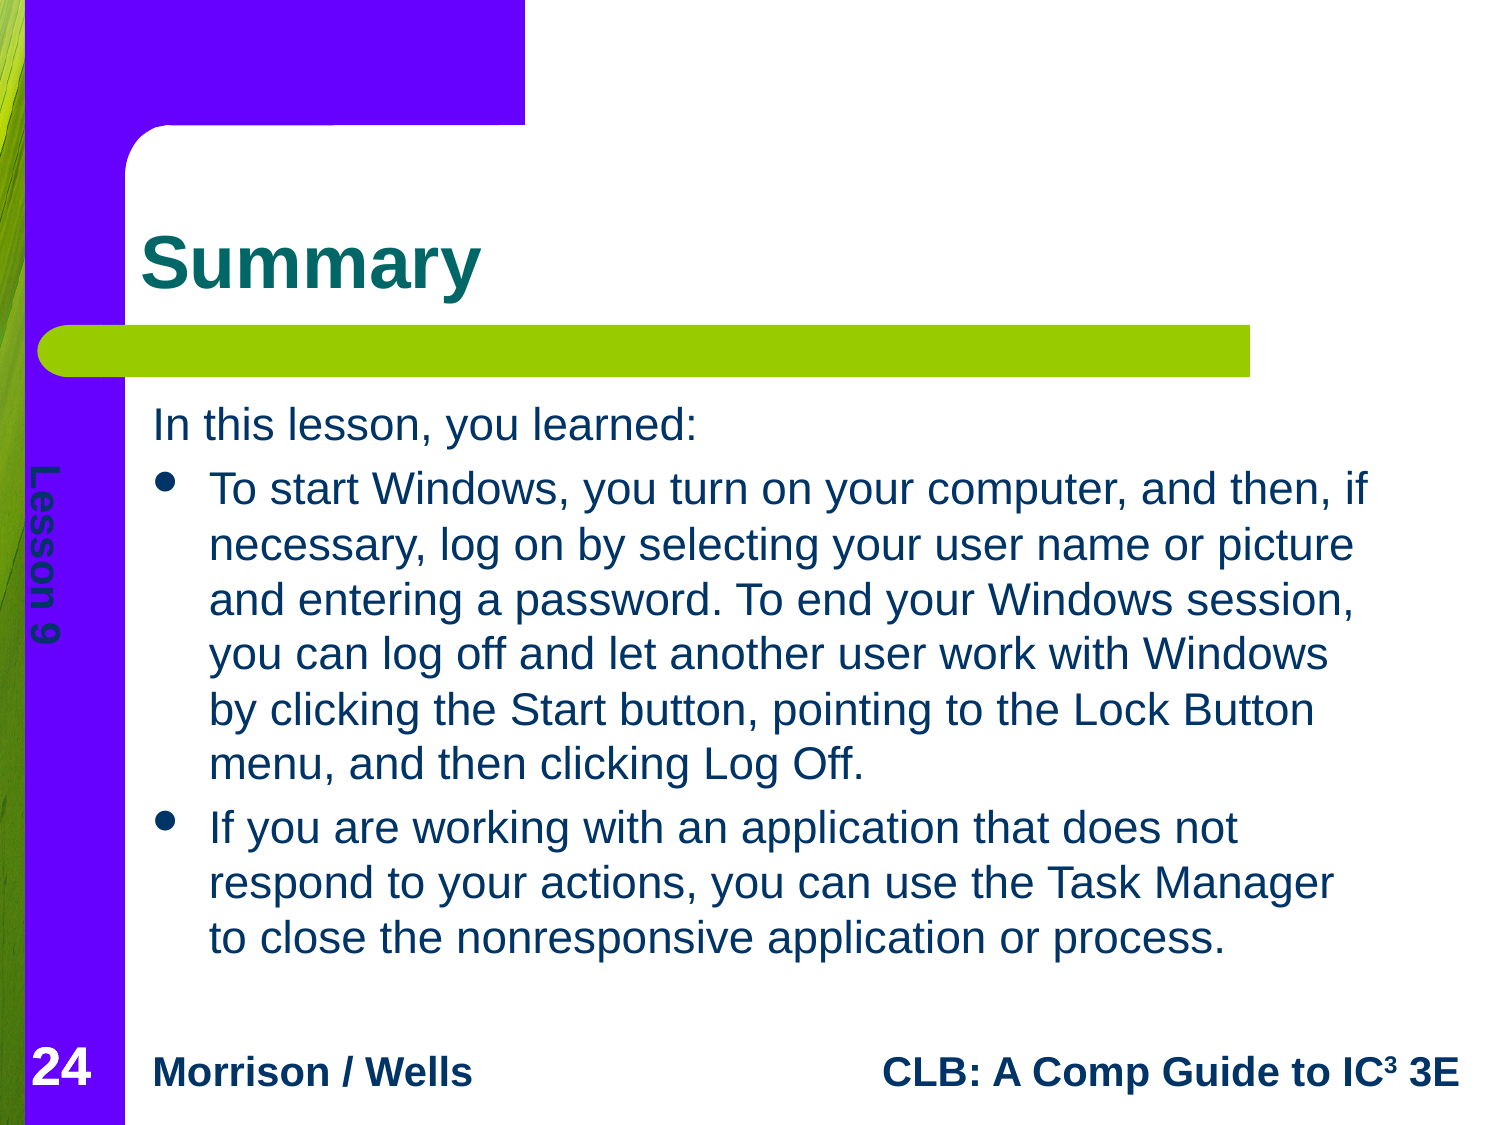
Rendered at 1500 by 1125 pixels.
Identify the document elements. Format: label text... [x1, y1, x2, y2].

text_box 24 [13, 1023, 111, 1105]
list In this lesson, you learned: To start Windows, you turn on your computer, and then, if necessary, log on by selecting your user name or picture and entering a password. To end your Windows session, you can log off and let another user work with Windows by clicking the Start button, pointing to the Lock Button menu, and then clicking Log Off. If you are working with an application that does not respond to your actions, you can use the Task Manager to close the nonresponsive application or process. [137, 387, 1400, 999]
title Summary [124, 124, 1426, 313]
picture [0, 0, 25, 1125]
